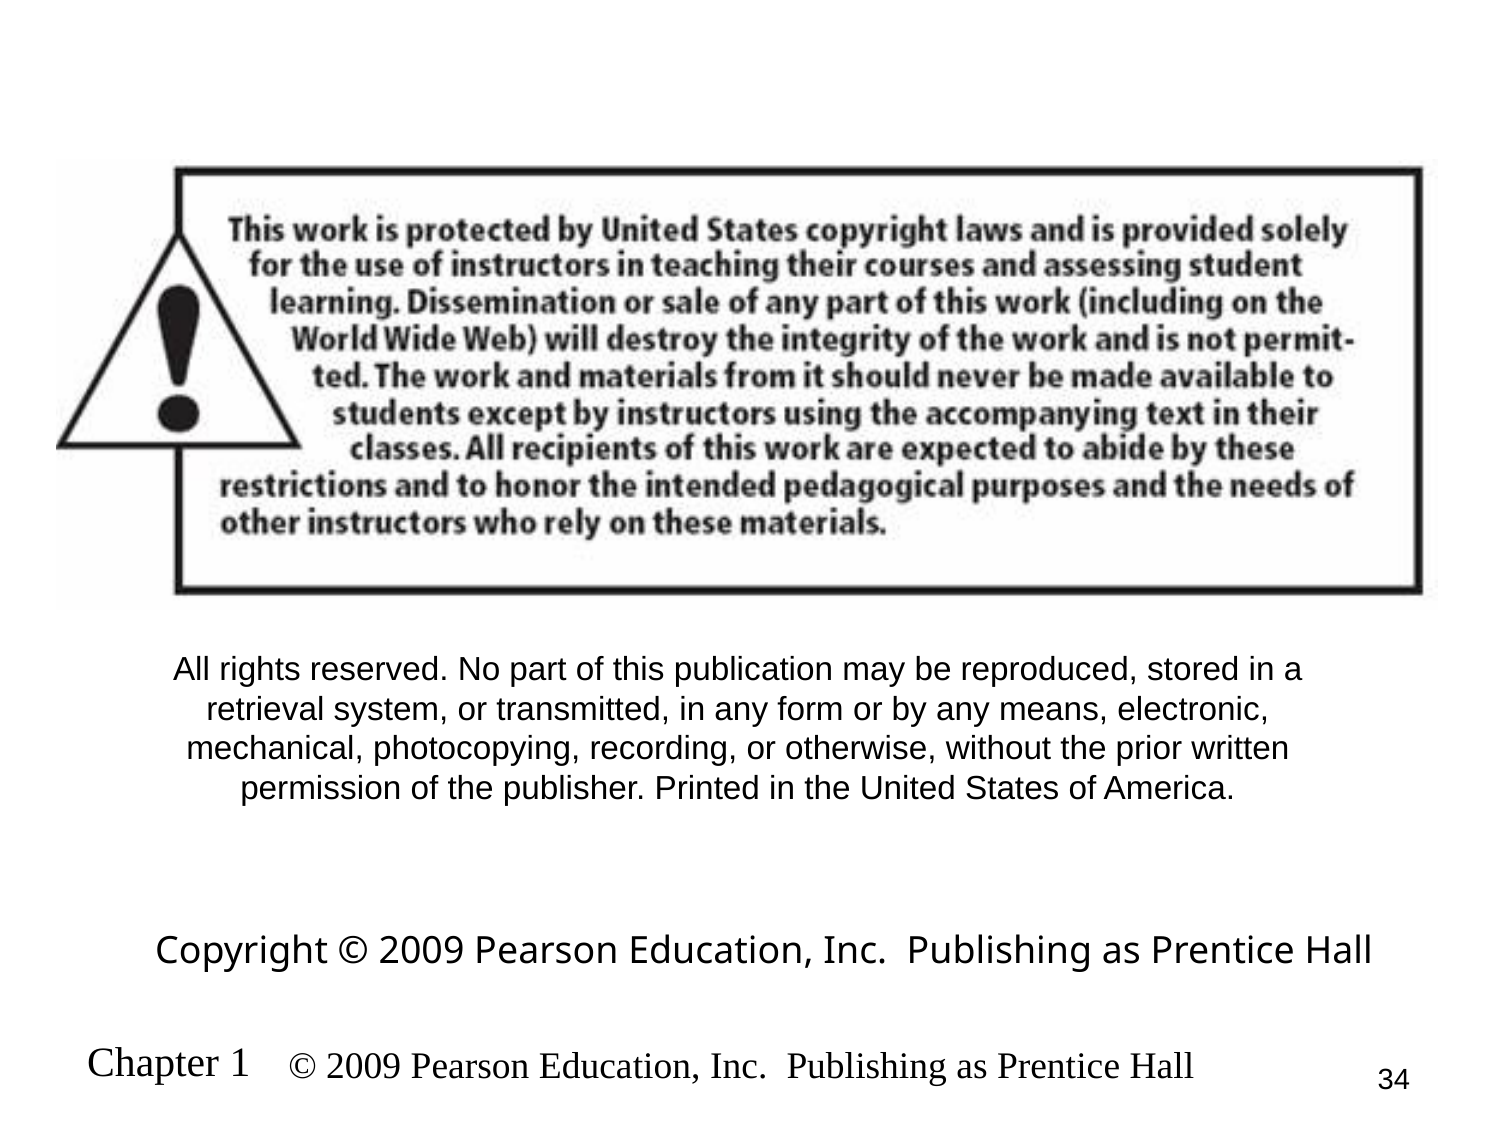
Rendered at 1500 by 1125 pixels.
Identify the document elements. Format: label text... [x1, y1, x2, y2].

text_box 34 [1074, 1024, 1425, 1103]
text_box All rights reserved. No part of this publication may be reproduced, stored in a retrieval system, or transmitted, in any form or by any means, electronic, mechanical, photocopying, recording, or otherwise, without the prior written permission of the publisher. Printed in the United States of America. [116, 639, 1362, 814]
picture [55, 159, 1439, 611]
text_box Copyright © 2009 Pearson Education, Inc. Publishing as Prentice Hall [121, 873, 1409, 979]
